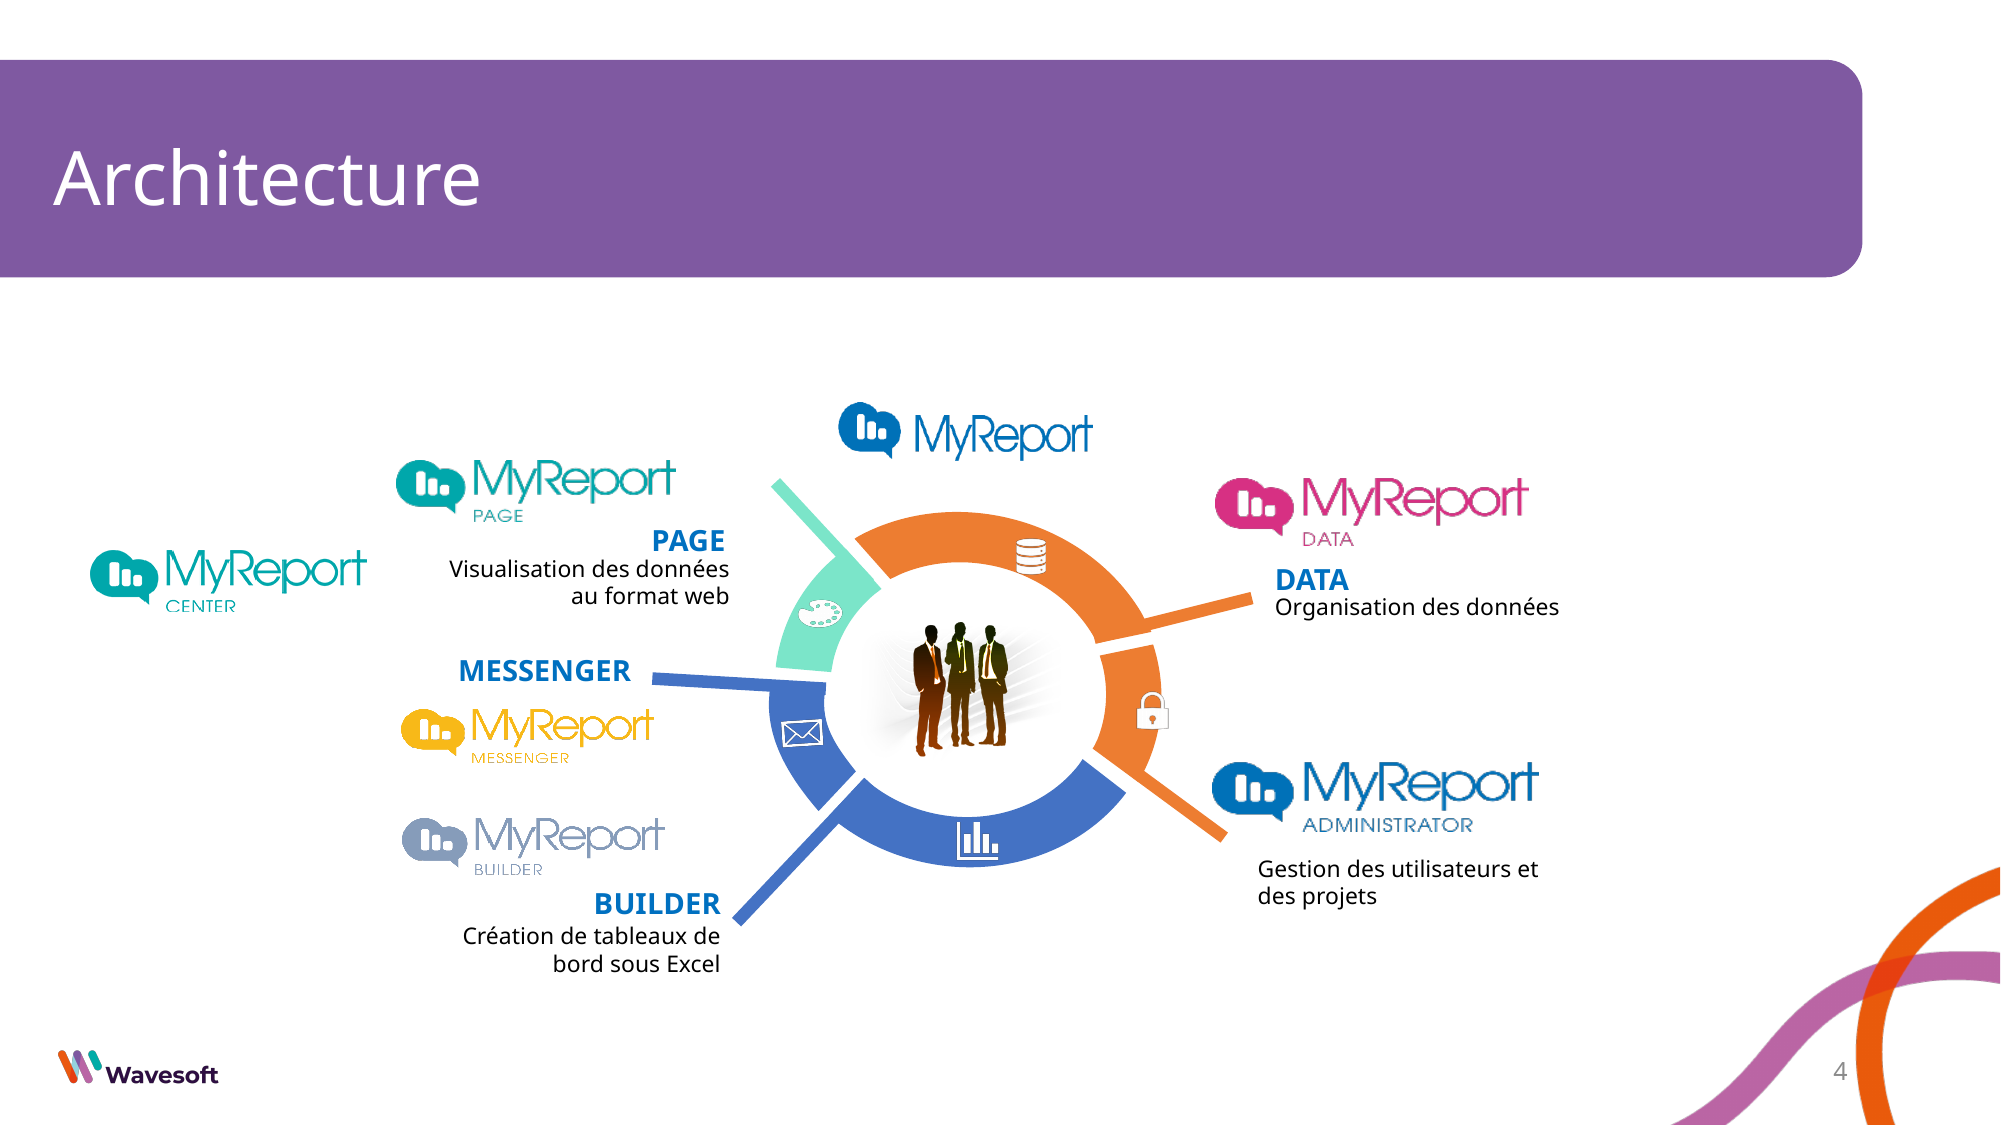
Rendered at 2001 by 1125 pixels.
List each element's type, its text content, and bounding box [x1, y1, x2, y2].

picture [38, 1031, 237, 1103]
slide_number 4 [1412, 1042, 1863, 1103]
title Architecture [38, 108, 1764, 230]
picture [1660, 859, 2001, 1125]
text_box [90, 402, 1598, 986]
